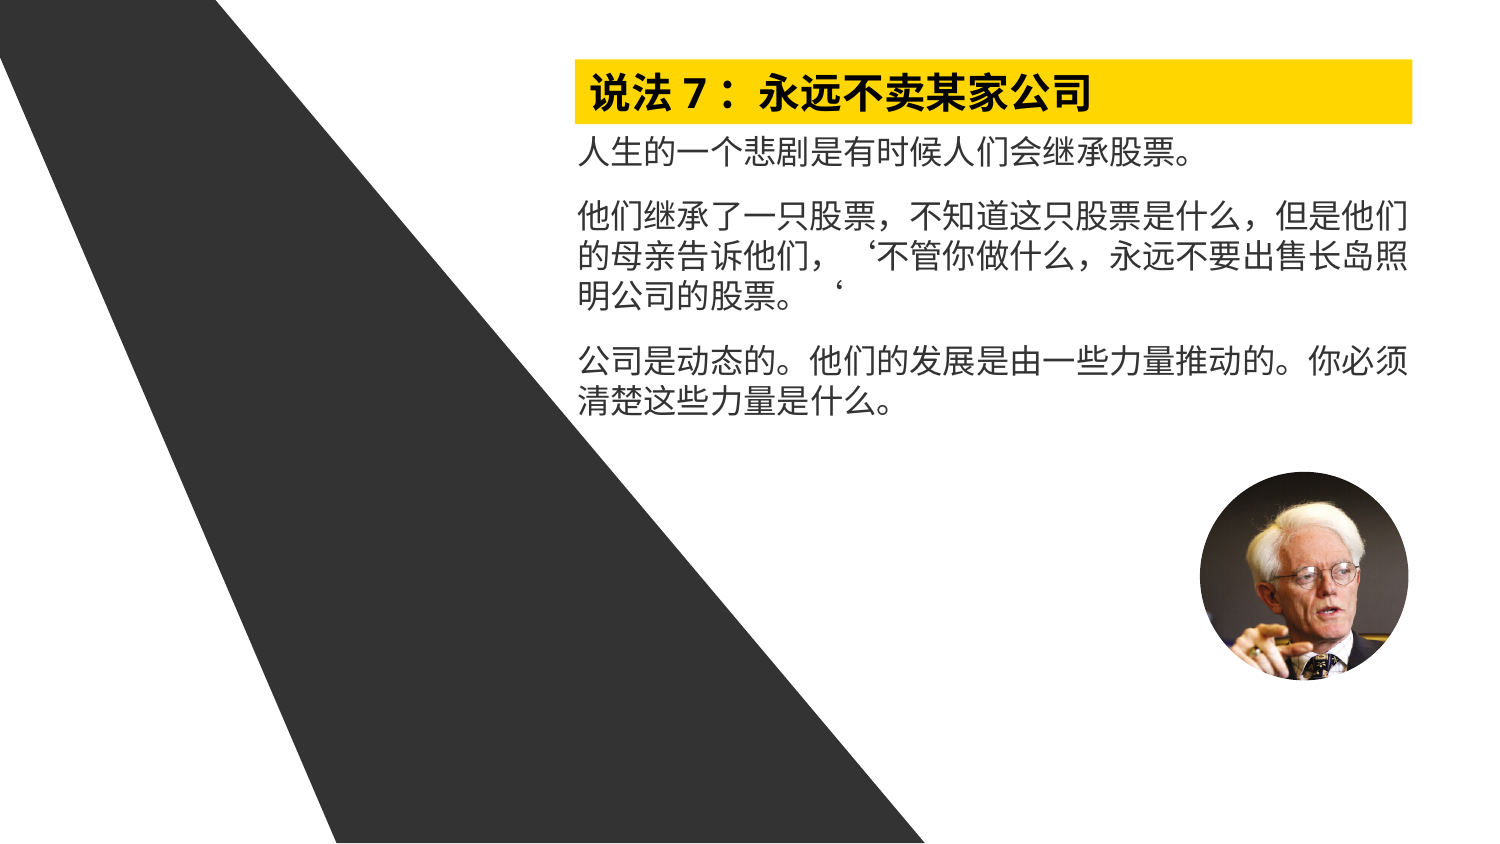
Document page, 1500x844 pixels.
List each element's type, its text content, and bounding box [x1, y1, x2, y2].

text_box [0, 0, 927, 844]
picture [1199, 471, 1409, 681]
text_box 说法7：永远不卖某家公司 [574, 59, 1413, 125]
text_box 人生的一个悲剧是有时候人们会继承股票。 他们继承了一只股票，不知道这只股票是什么，但是他们的母亲告诉他们，‘不管你做什么，永远不要出售长岛照明公司的股票。‘ 公司是动态的。他们的发展是由一些力量推动的。你必须清楚这些力量是什么。 [560, 145, 1440, 406]
